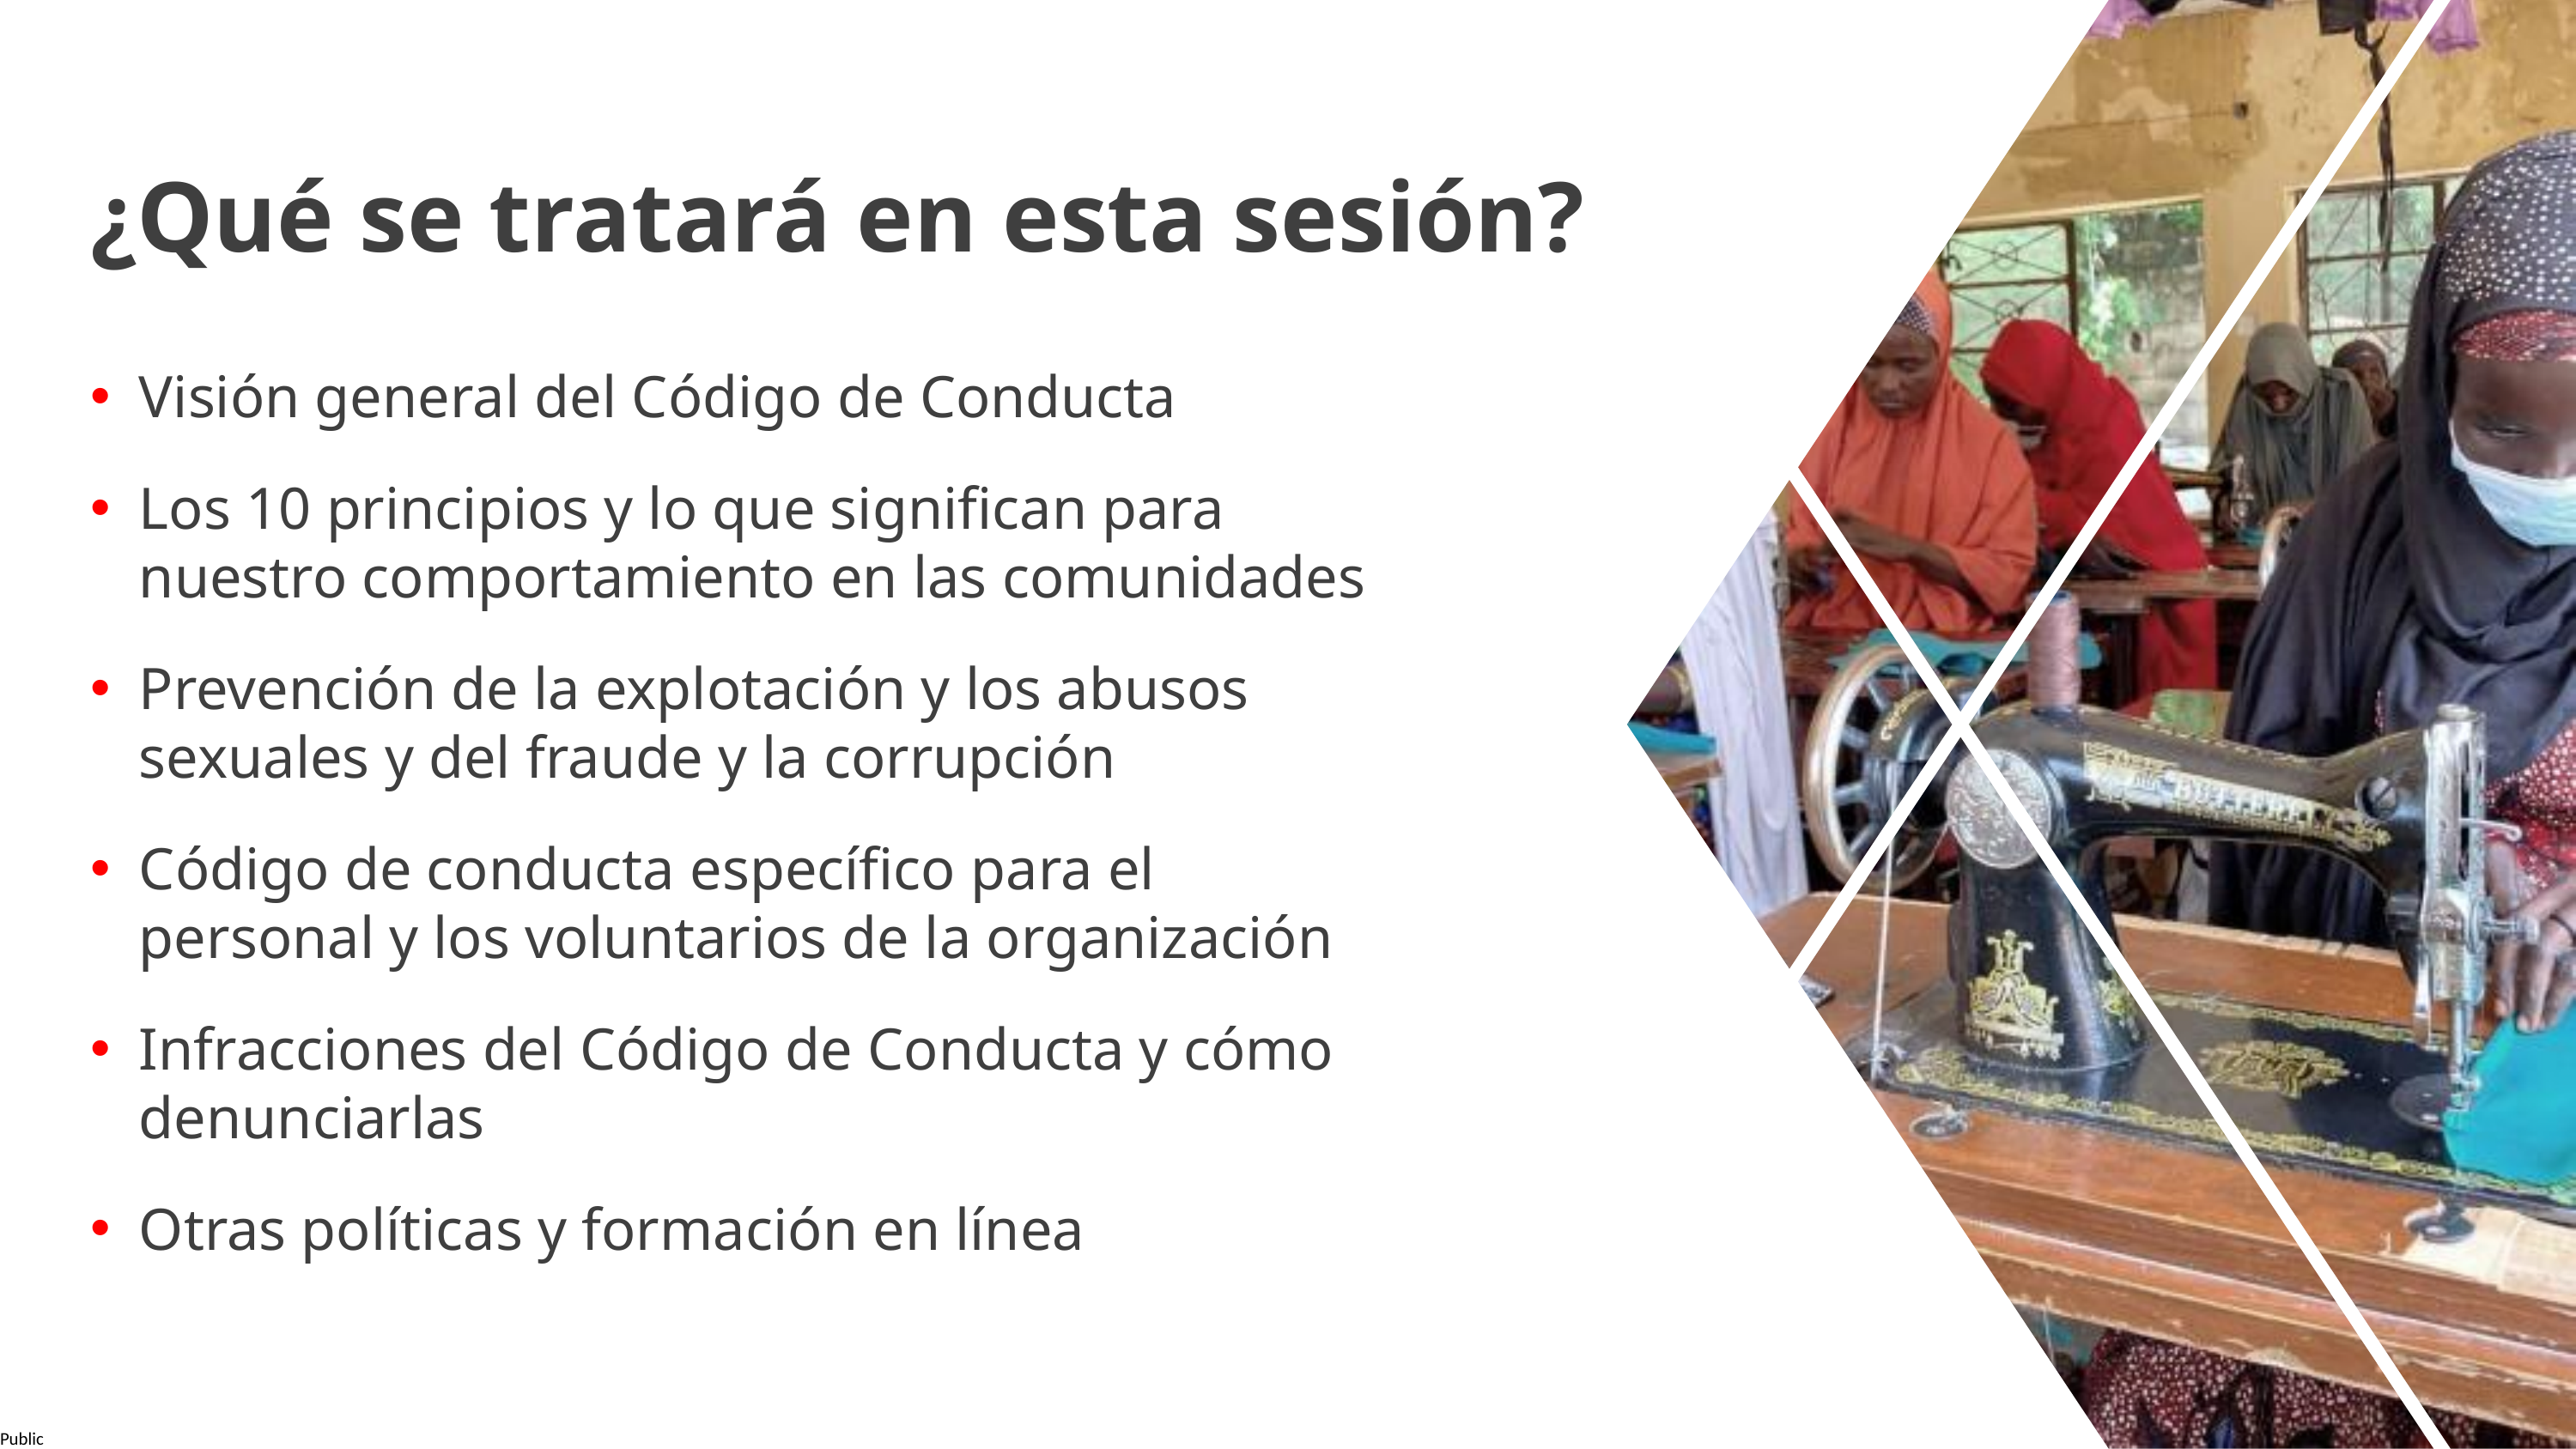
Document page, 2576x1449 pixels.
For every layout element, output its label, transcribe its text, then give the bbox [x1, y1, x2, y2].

text_box ¿Qué se tratará en esta sesión? [77, 171, 1626, 277]
picture [1626, 0, 2576, 1449]
text_box Visión general del Código de Conducta Los 10 principios y lo que significan para nuestro comportamiento en las comunidades Prevención de la explotación y los abusos sexuales y del fraude y la corrupción Código de conducta específico para el personal y los voluntarios de la organización Infracciones del Código de Conducta y cómo denunciarlas Otras políticas y formación en línea [77, 354, 1403, 1269]
